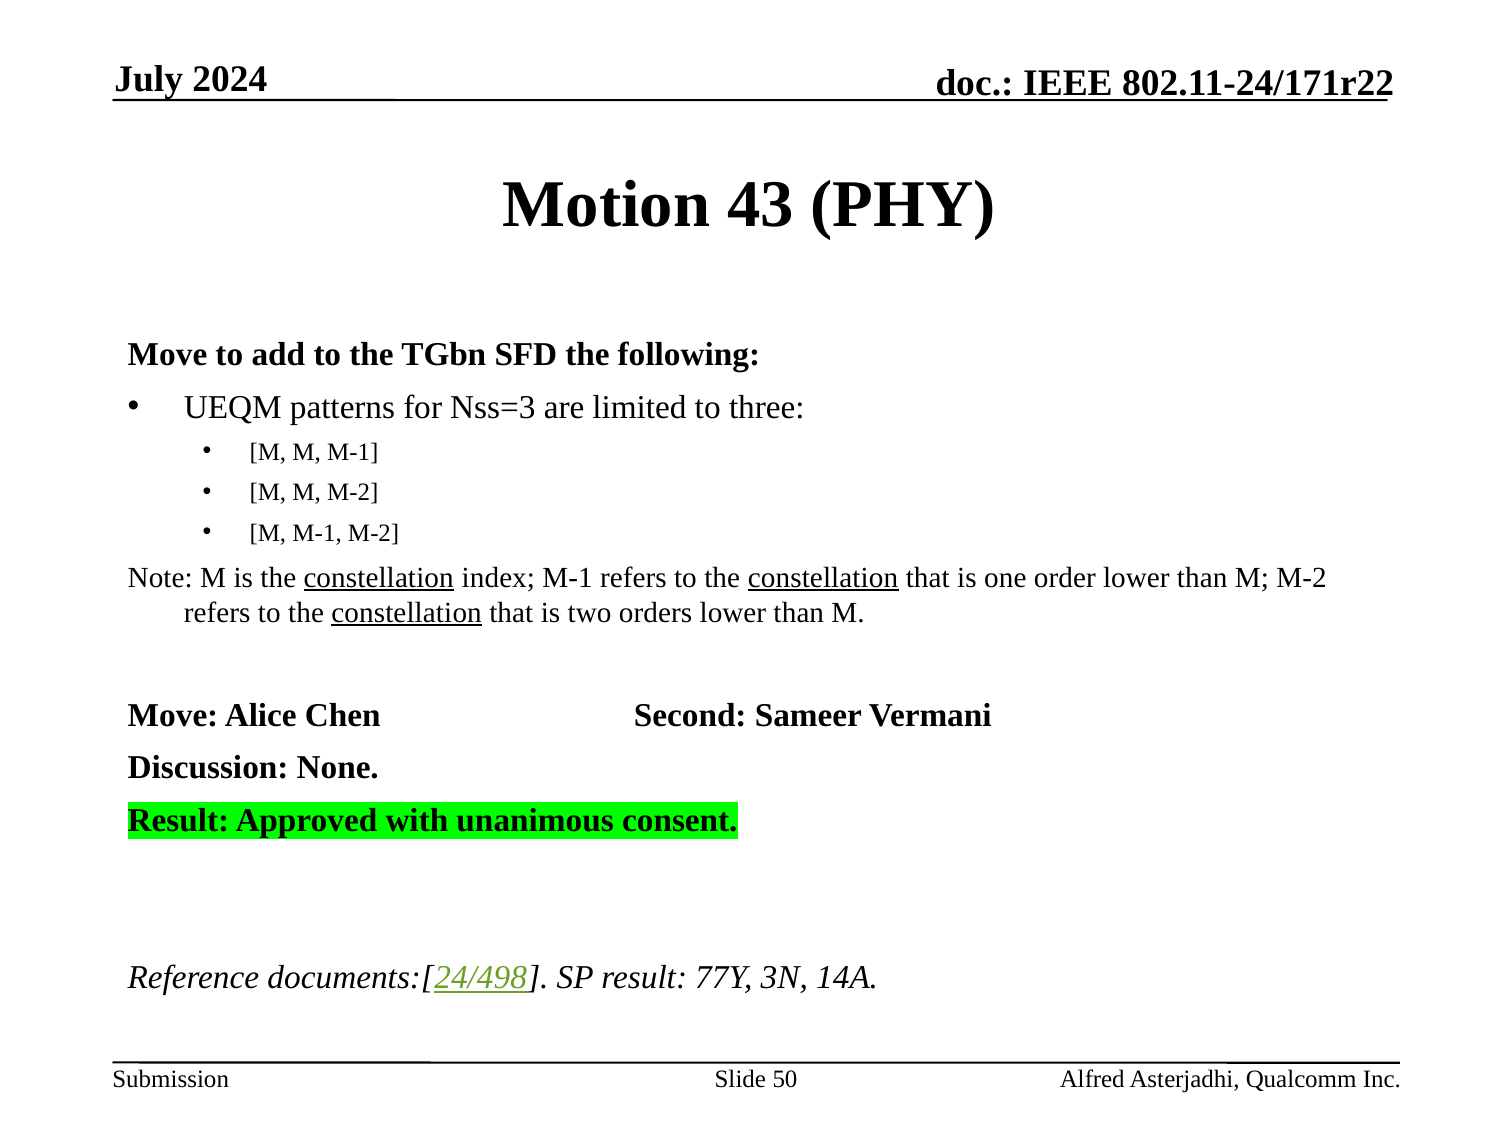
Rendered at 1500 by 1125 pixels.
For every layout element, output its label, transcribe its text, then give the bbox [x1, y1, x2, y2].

title Motion 43 (PHY) [112, 112, 1388, 288]
list Move to add to the TGbn SFD the following: UEQM patterns for Nss=3 are limited to three: [M, M, M-1] [M, M, M-2] [M, M-1, M-2] Note: M is the constellation index; M-1 refers to the constellation that is one order lower than M; M-2 refers to the constellation that is two orders lower than M. Move: Alice Chen Second: Sameer Vermani Discussion: None. Result: Approved with unanimous consent. Reference documents:[24/498]. SP result: 77Y, 3N, 14A. [112, 324, 1388, 1000]
slide_number Slide 50 [712, 1061, 800, 1123]
footer Alfred Asterjadhi, Qualcomm Inc. [878, 1061, 1402, 1093]
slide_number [114, 54, 423, 100]
